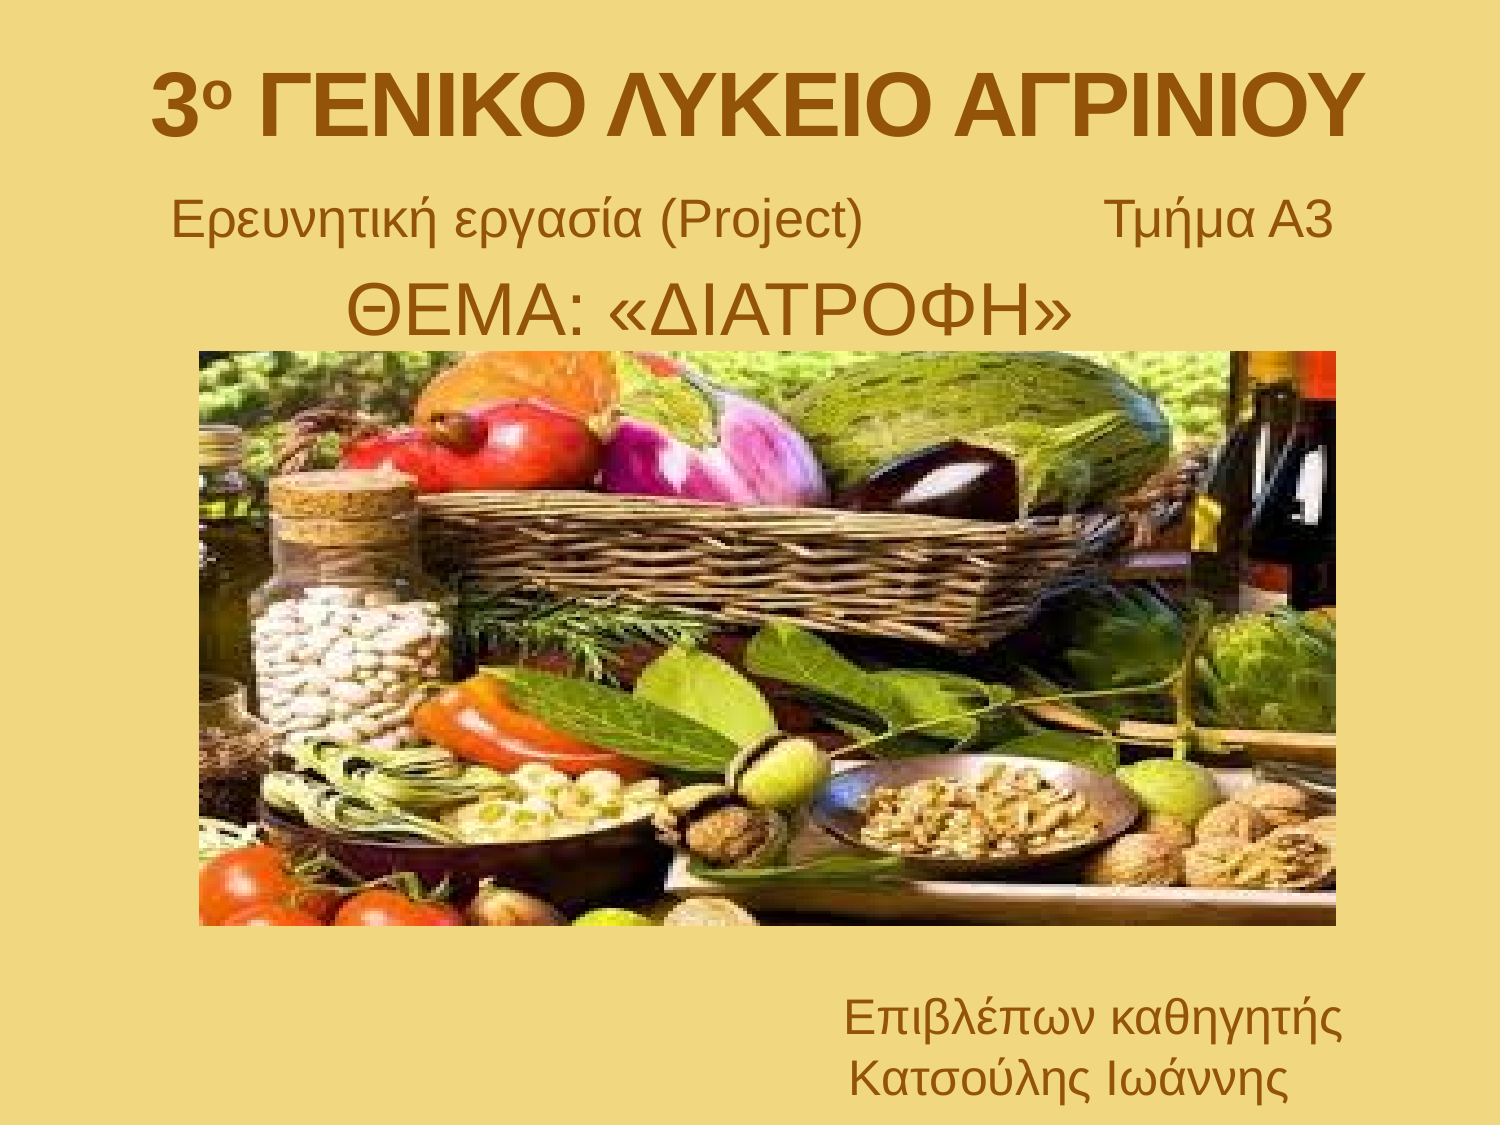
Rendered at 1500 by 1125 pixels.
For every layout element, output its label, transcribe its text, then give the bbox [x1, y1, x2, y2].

list Ερευνητική εργασία (Project) Τμήμα Α3 ΘΕΜΑ: «ΔΙΑΤΡΟΦΗ» [34, 175, 1386, 927]
picture [199, 351, 1336, 926]
title 3ο ΓΕΝΙΚΟ ΛΥΚΕΙΟ ΑΓΡΙΝΙΟΥ [58, 0, 1461, 163]
text_box Επιβλέπων καθηγητής Κατσούλης Ιωάννης [163, 968, 1500, 1114]
